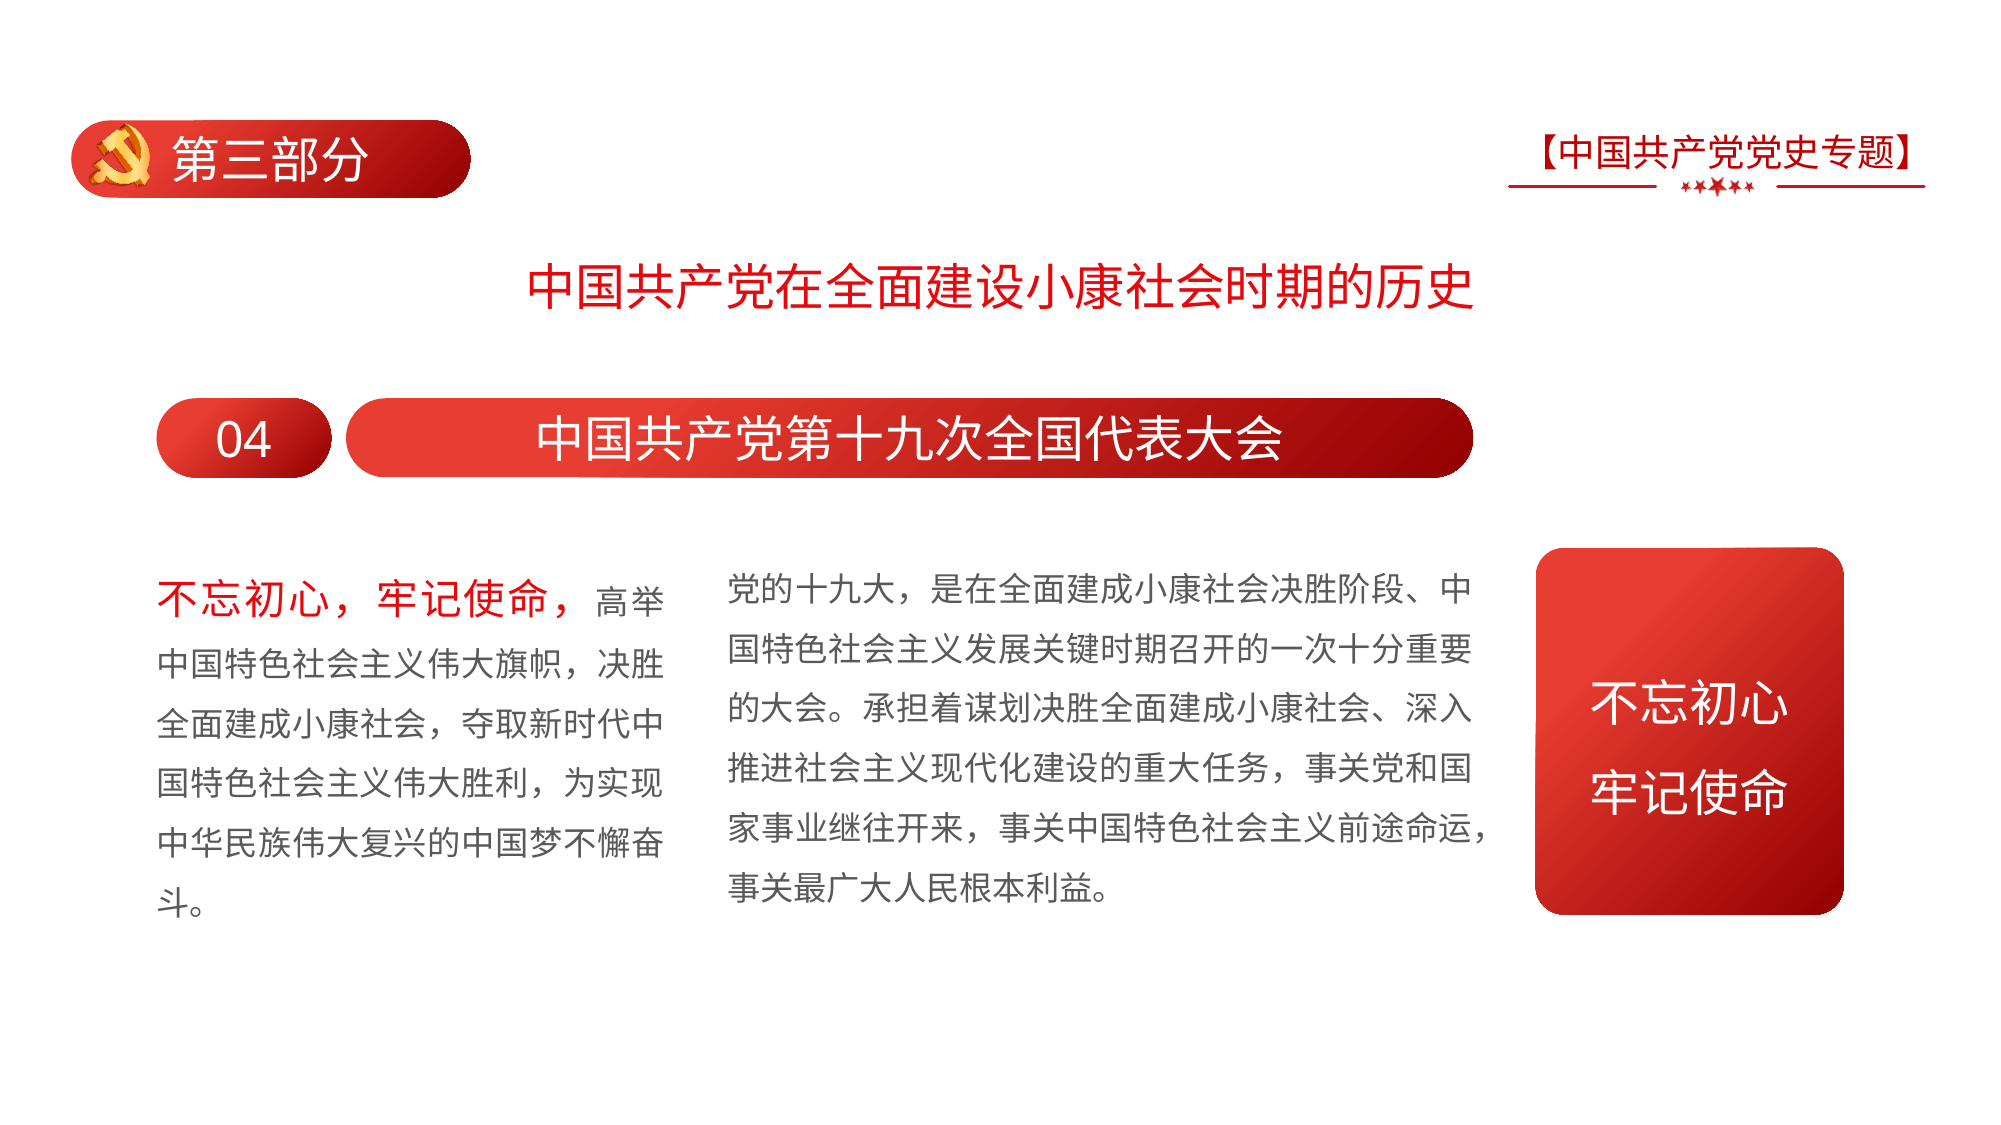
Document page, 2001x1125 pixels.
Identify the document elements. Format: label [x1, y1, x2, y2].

text_box [71, 104, 471, 205]
text_box [156, 398, 1473, 478]
text_box [1188, 119, 1953, 198]
text_box [0, 0, 2000, 1125]
